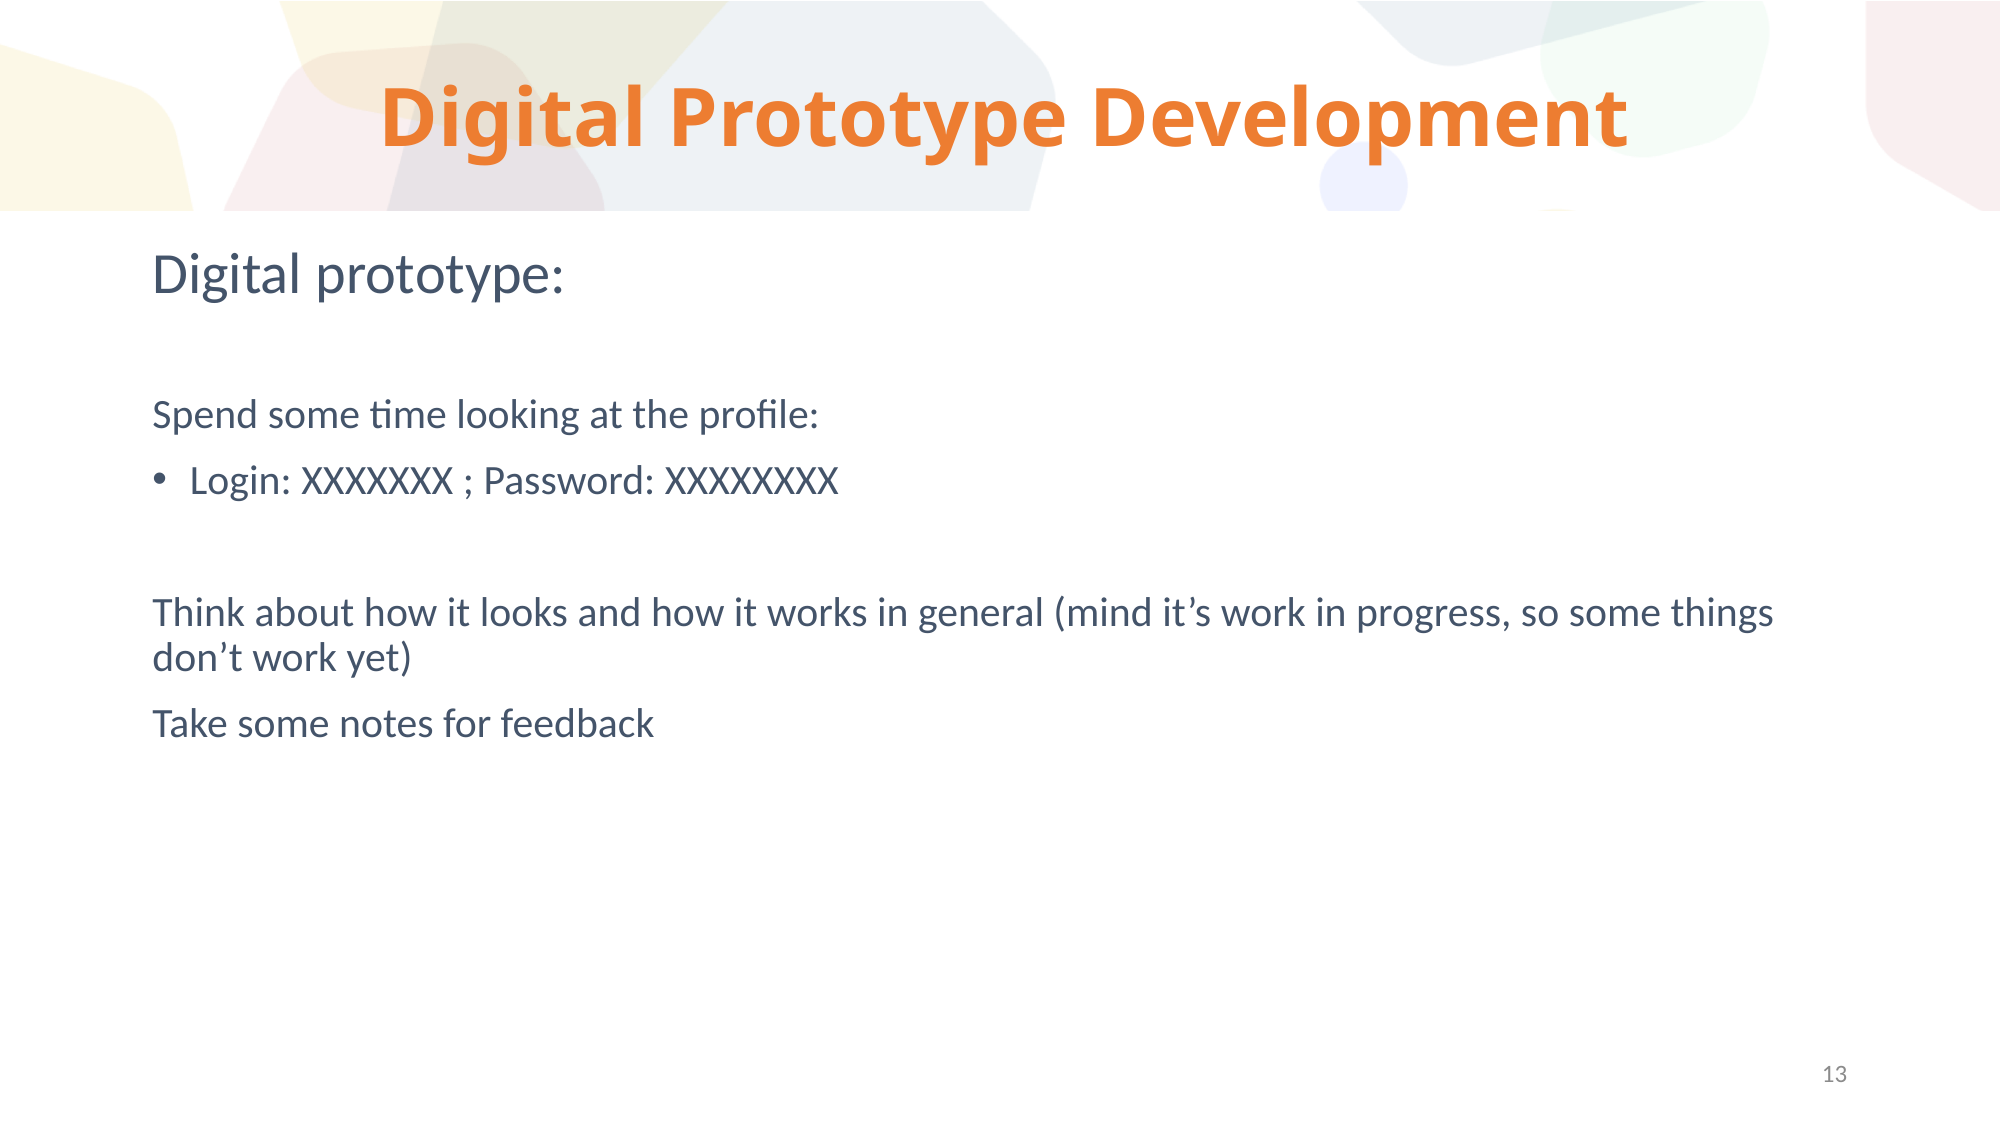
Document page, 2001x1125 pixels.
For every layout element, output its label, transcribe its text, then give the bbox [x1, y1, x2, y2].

text_box Digital Prototype Development [345, 211, 1663, 215]
list Digital prototype: Spend some time looking at the profile: Login: XXXXXXX ; Password: XXXXXXXX Think about how it looks and how it works in general (mind it’s work in progress, so some things don’t work yet) Take some notes for feedback [137, 235, 1863, 1103]
picture [0, 1, 2000, 211]
